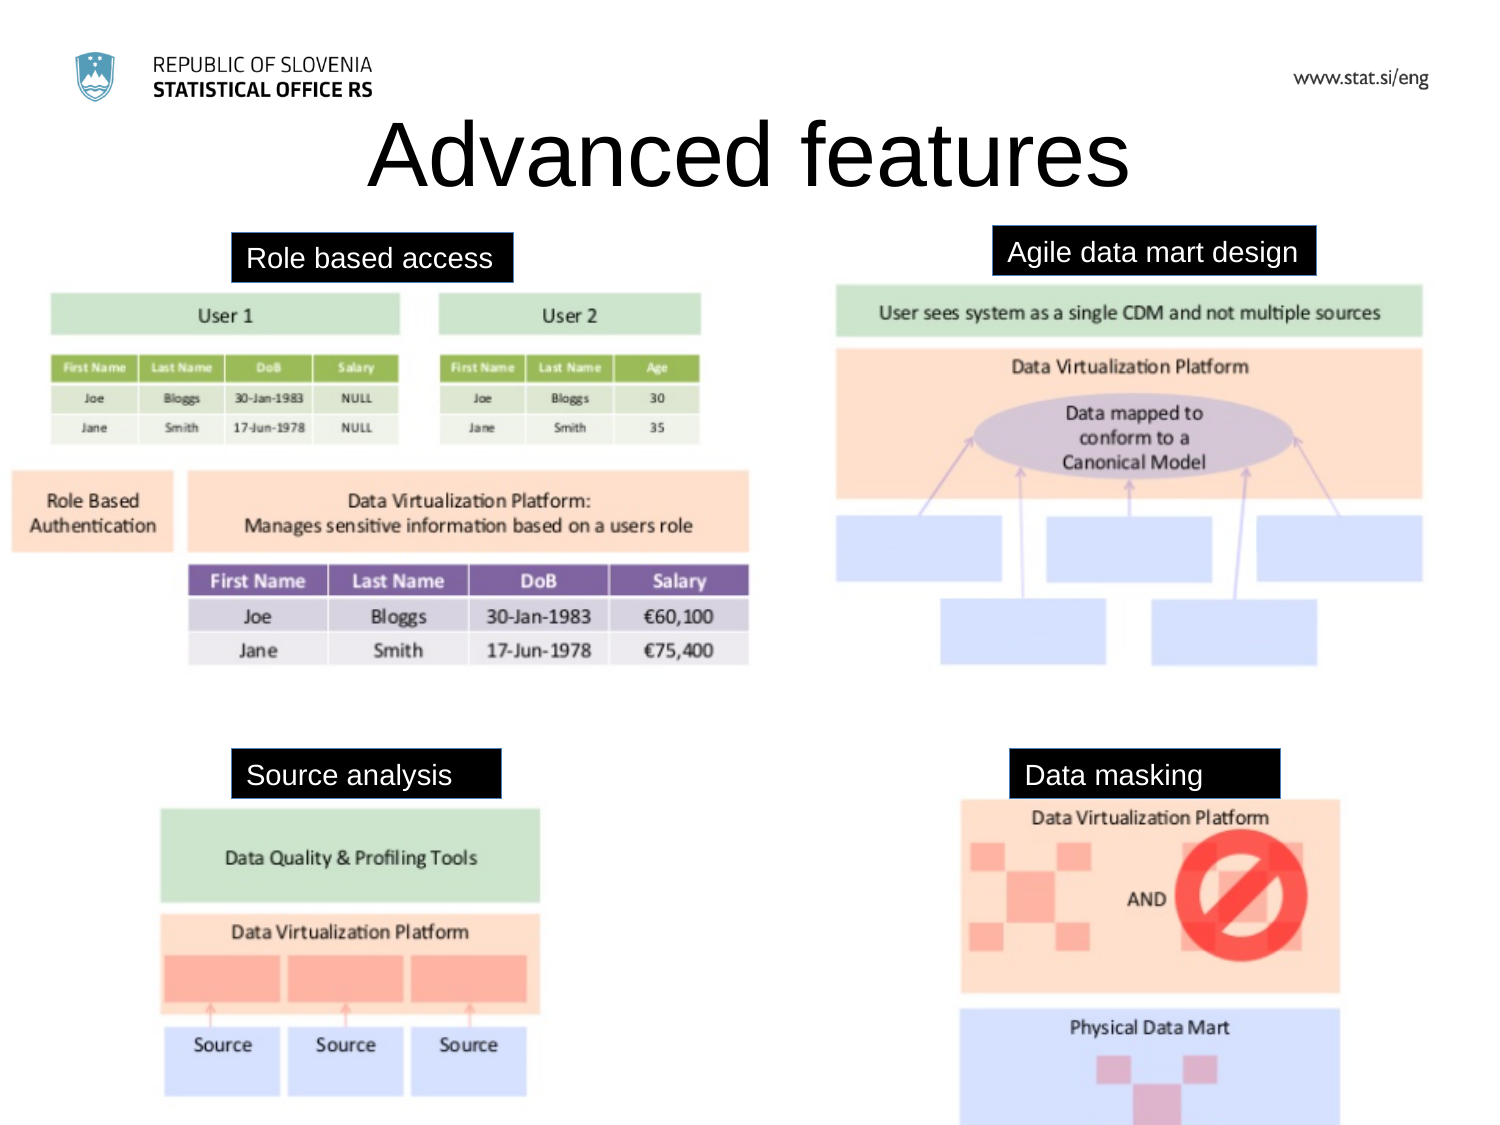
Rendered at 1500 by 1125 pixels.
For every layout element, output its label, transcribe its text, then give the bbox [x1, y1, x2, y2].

title Advanced features [75, 90, 1425, 209]
picture [938, 748, 1387, 1125]
picture [75, 52, 372, 90]
picture [147, 799, 564, 1116]
text_box Source analysis [231, 748, 502, 797]
picture [820, 276, 1436, 674]
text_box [2, 232, 791, 688]
picture [1293, 62, 1436, 92]
text_box Agile data mart design [992, 225, 1317, 274]
